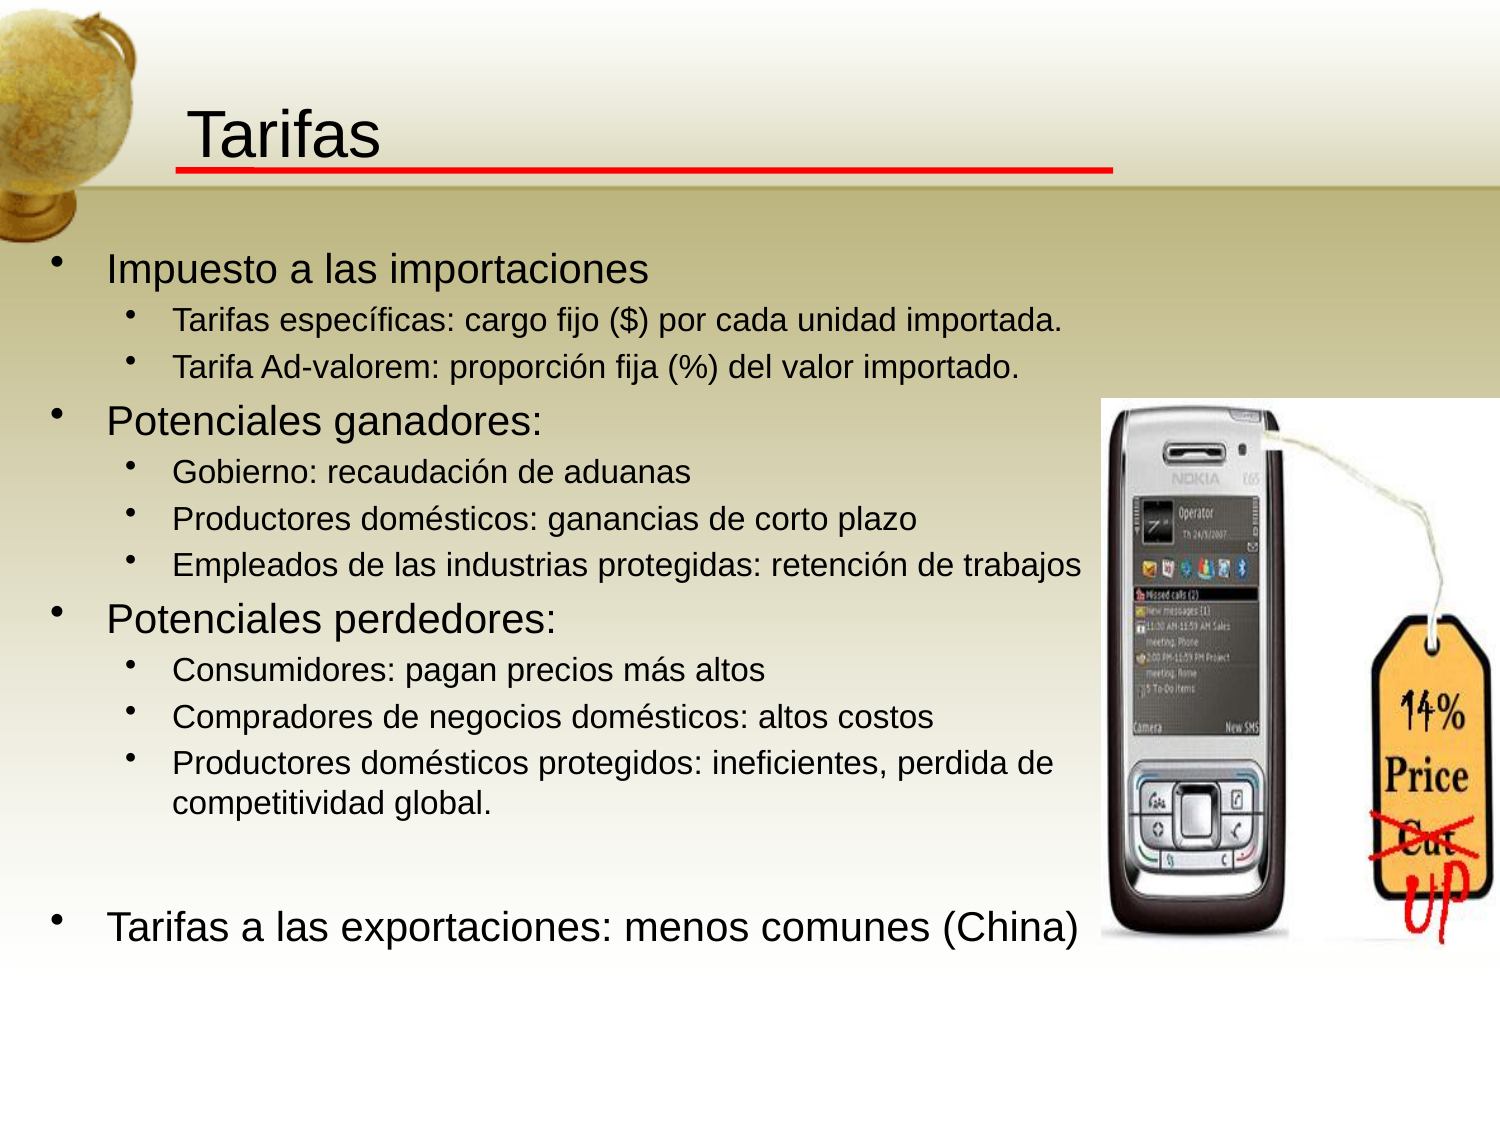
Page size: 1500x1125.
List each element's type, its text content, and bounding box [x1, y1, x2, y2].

list Impuesto a las importaciones Tarifas específicas: cargo fijo ($) por cada unidad importada. Tarifa Ad-valorem: proporción fija (%) del valor importado. Potenciales ganadores: Gobierno: recaudación de aduanas Productores domésticos: ganancias de corto plazo Empleados de las industrias protegidas: retención de trabajos Potenciales perdedores: Consumidores: pagan precios más altos Compradores de negocios domésticos: altos costos Productores domésticos protegidos: ineficientes, perdida de competitividad global. Tarifas a las exportaciones: menos comunes (China) [34, 234, 1271, 1091]
picture [0, 0, 1500, 1125]
title Tarifas [170, 36, 1436, 179]
